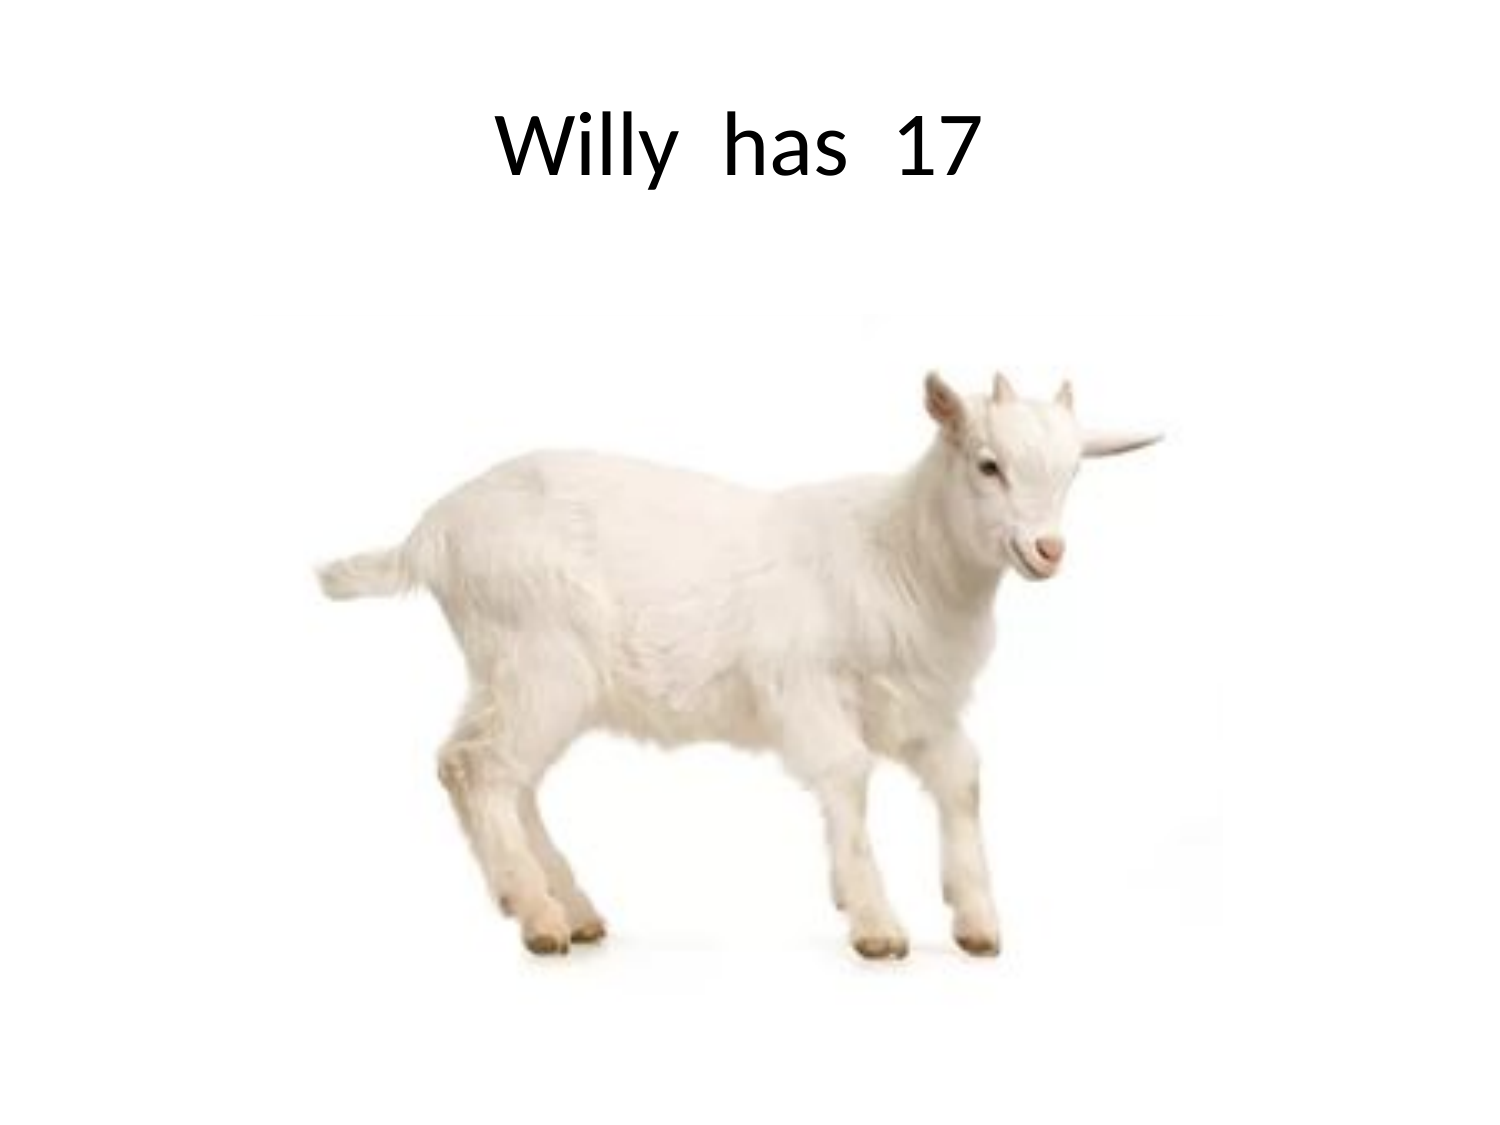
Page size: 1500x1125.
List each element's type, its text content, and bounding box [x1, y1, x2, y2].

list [253, 314, 1223, 1028]
title Willy has 17 [75, 45, 1425, 233]
